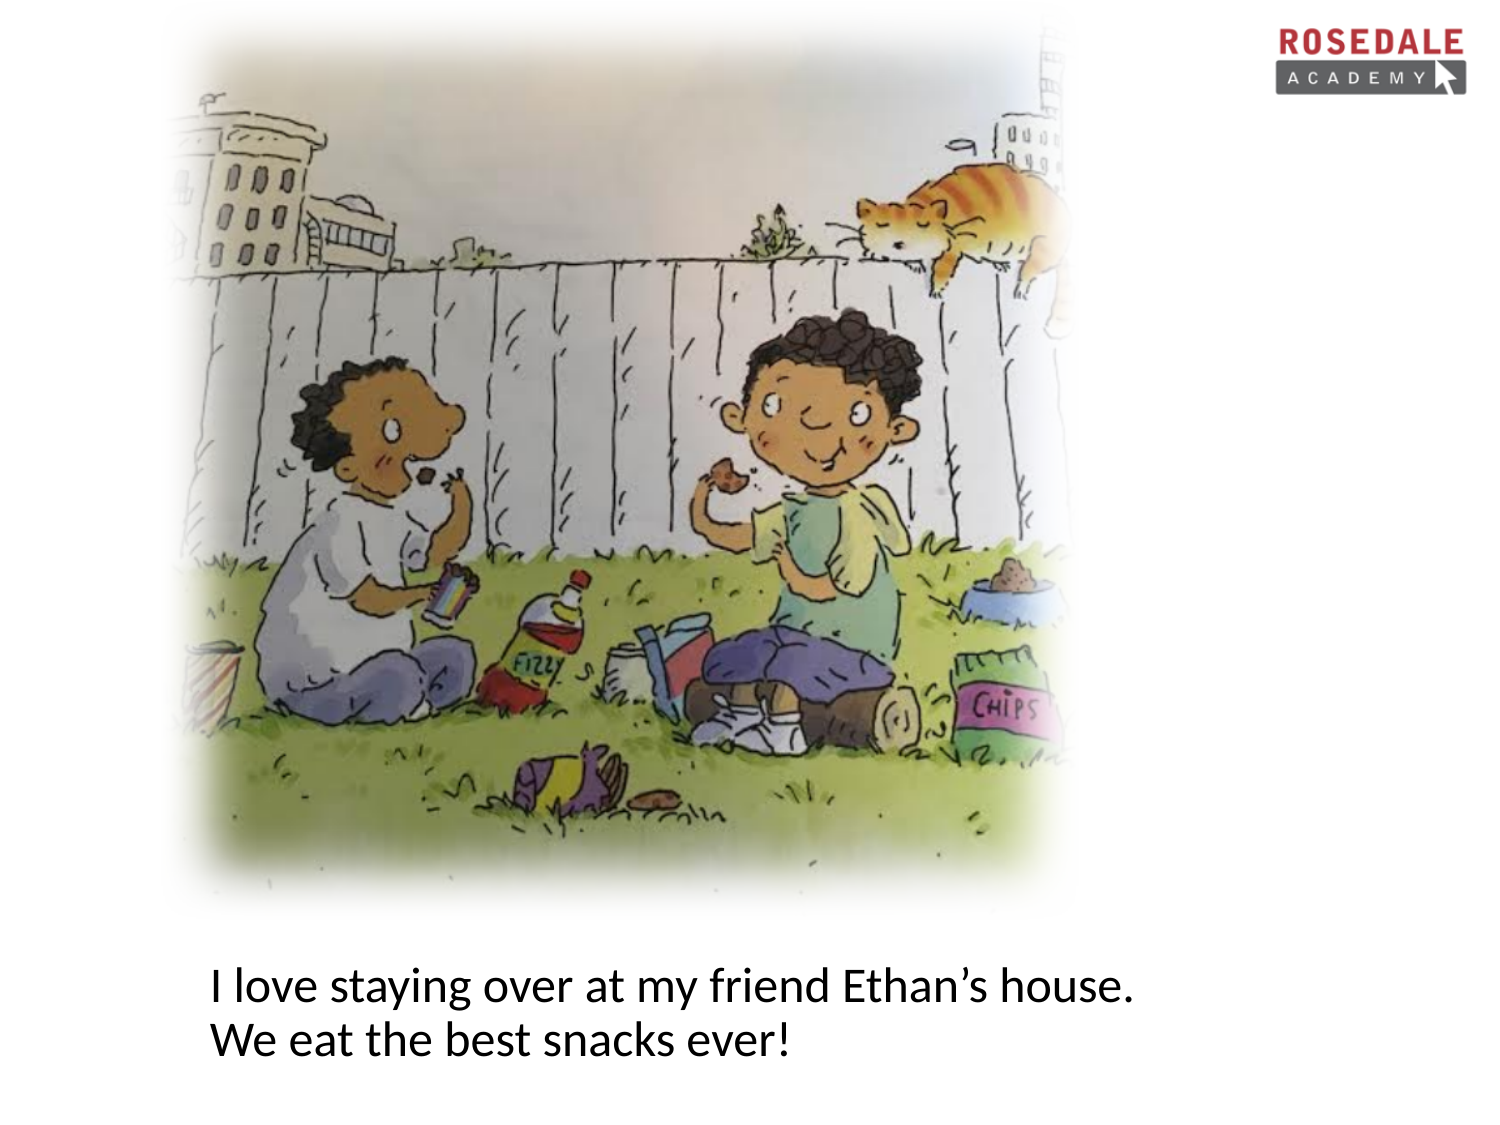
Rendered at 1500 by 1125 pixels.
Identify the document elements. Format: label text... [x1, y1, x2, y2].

picture [159, 0, 1081, 922]
picture [1269, 22, 1472, 100]
list I love staying over at my friend Ethan’s house. We eat the best snacks ever! [194, 952, 1208, 1125]
